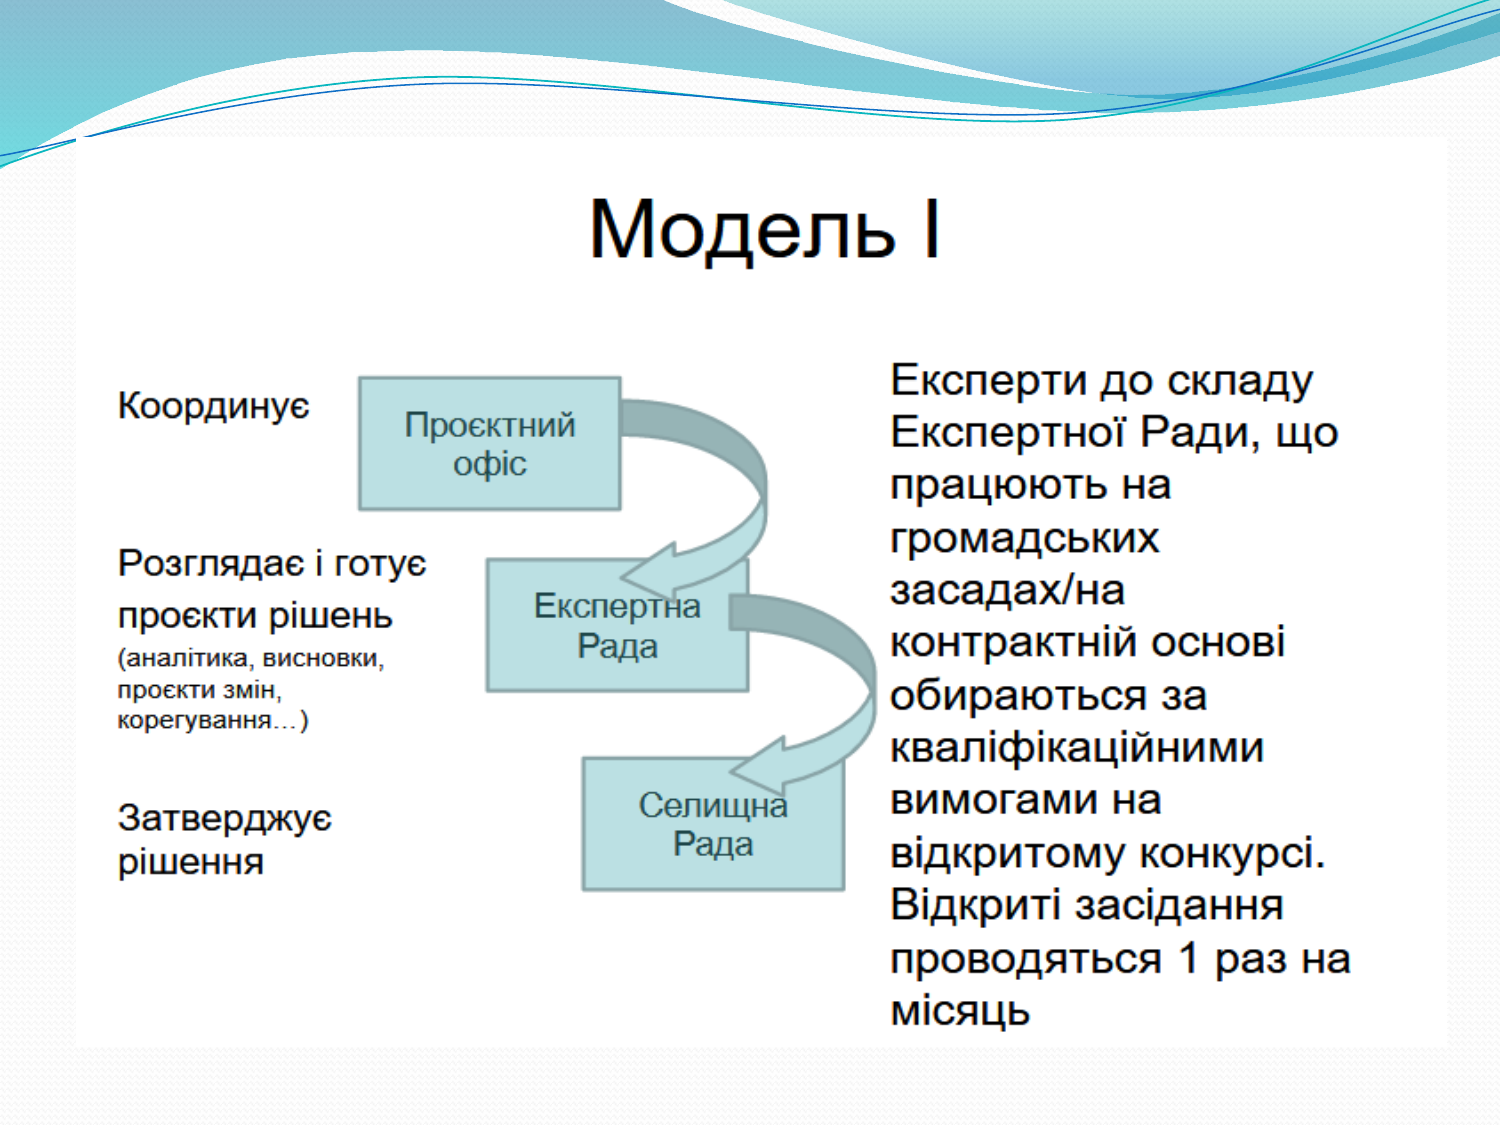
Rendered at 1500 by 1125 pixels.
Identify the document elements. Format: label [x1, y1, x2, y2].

picture [76, 136, 1448, 1047]
